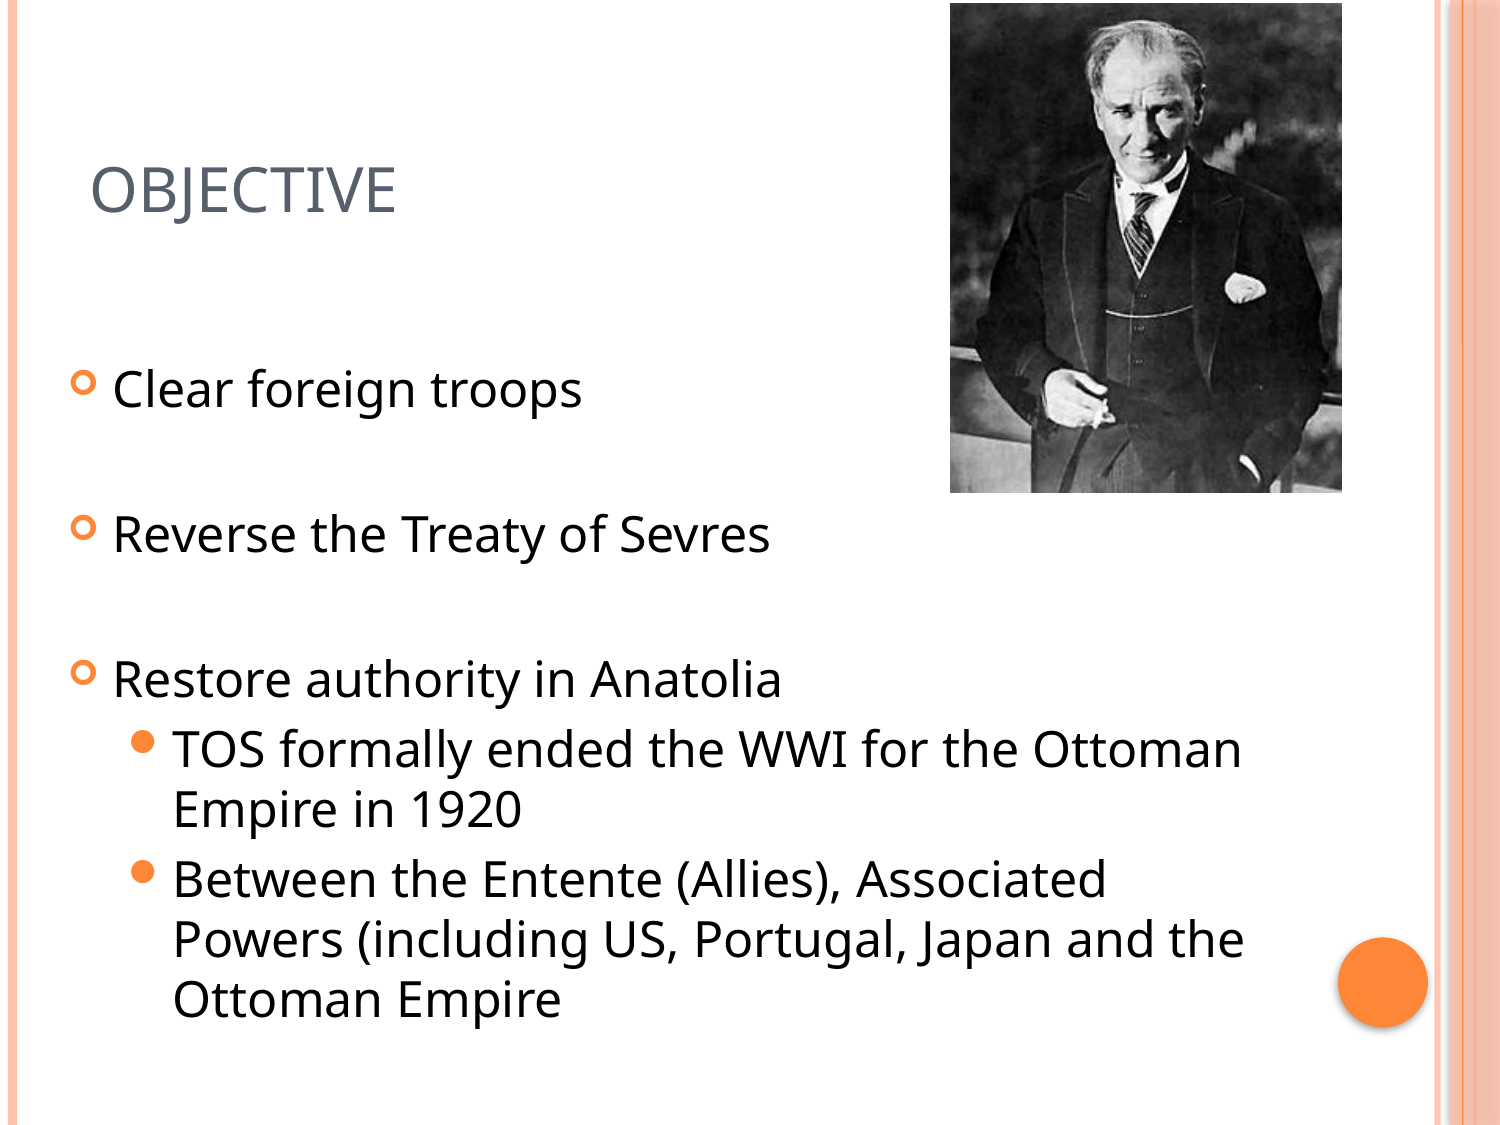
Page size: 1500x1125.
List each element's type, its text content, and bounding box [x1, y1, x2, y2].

picture [950, 3, 1342, 494]
list Clear foreign troops Reverse the Treaty of Sevres Restore authority in Anatolia TOS formally ended the WWI for the Ottoman Empire in 1920 Between the Entente (Allies), Associated Powers (including US, Portugal, Japan and the Ottoman Empire [53, 349, 1279, 1125]
title Objective [75, 45, 944, 233]
